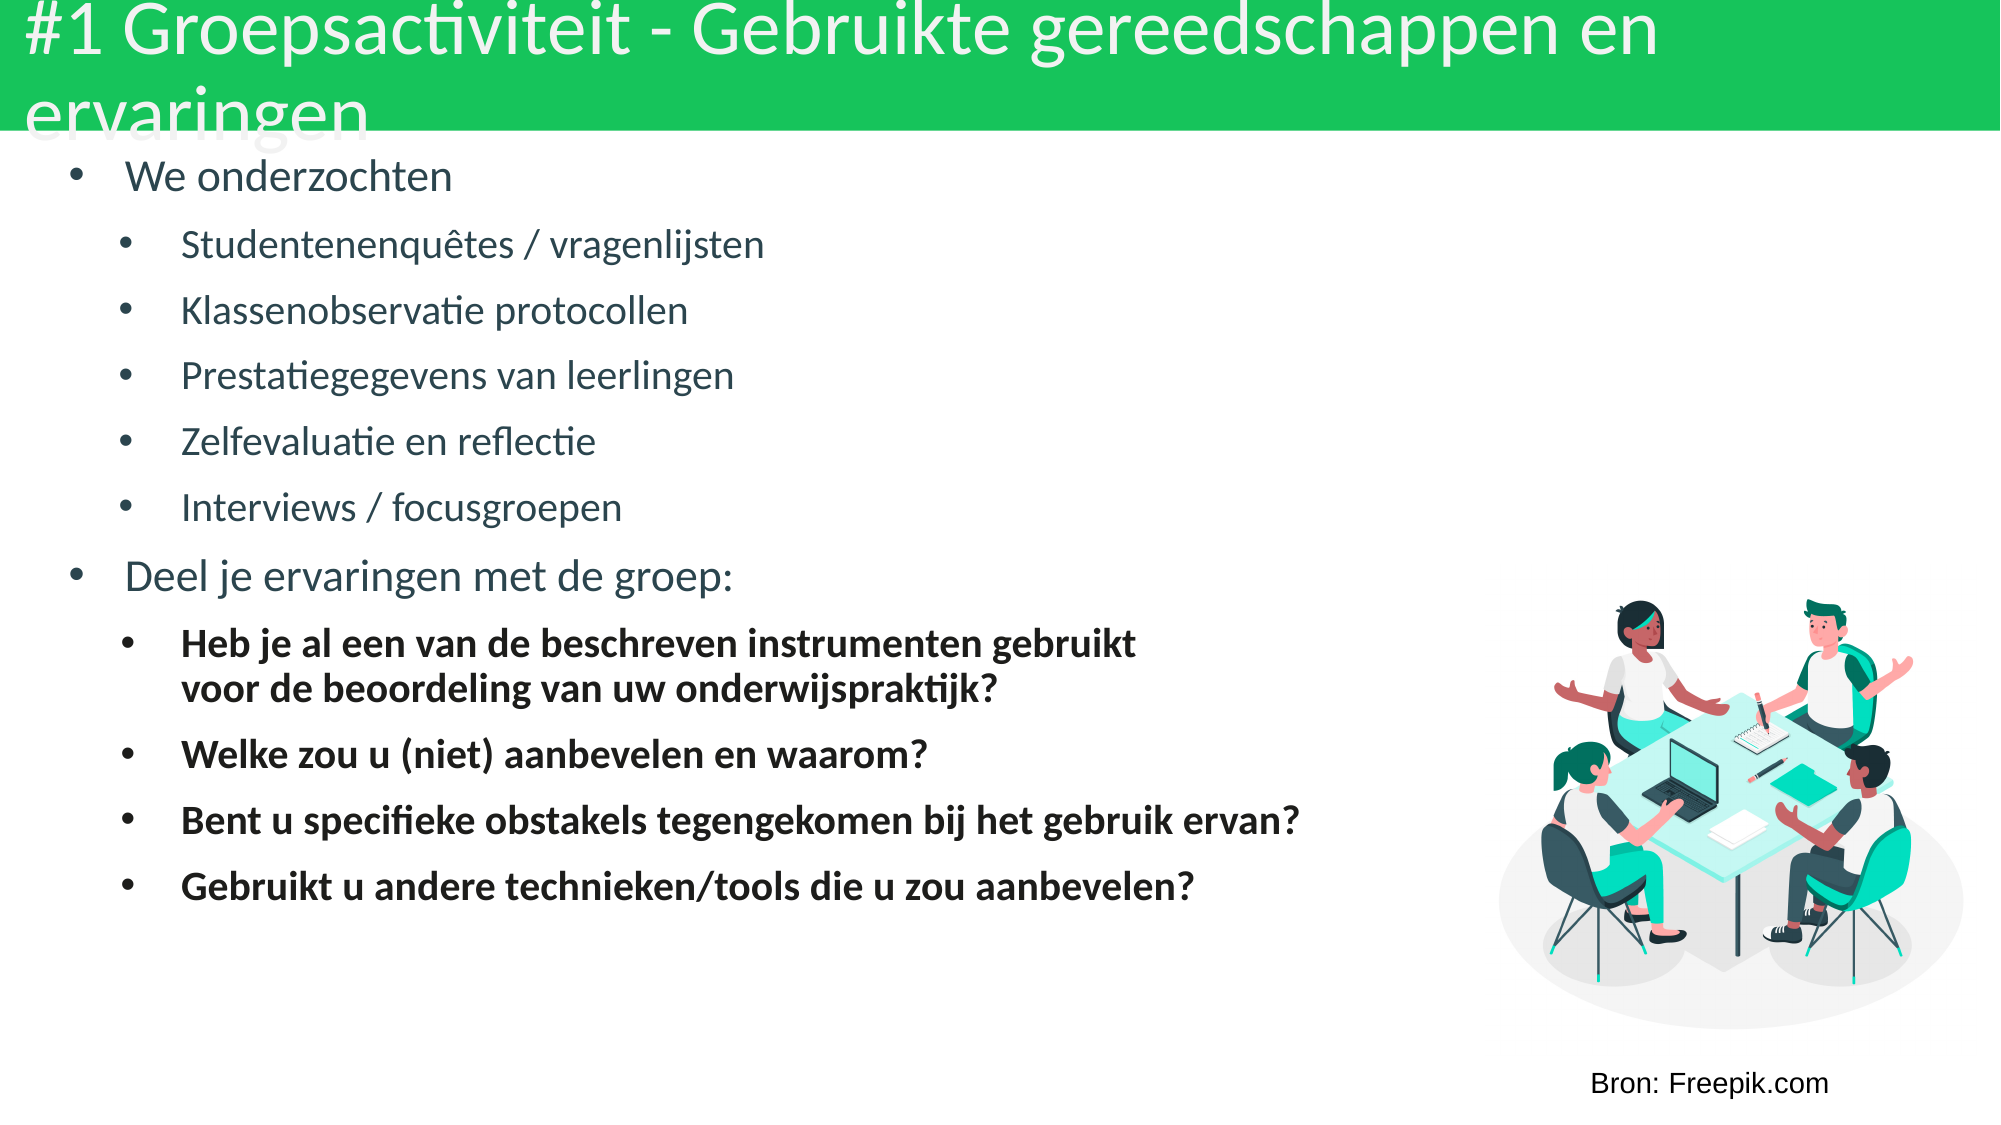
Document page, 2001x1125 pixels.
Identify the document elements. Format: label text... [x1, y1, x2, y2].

picture [1485, 564, 1977, 1056]
text_box Bron: Freepik.com [1575, 1062, 1976, 1107]
list We onderzochten Studentenenquêtes / vragenlijsten Klassenobservatie protocollen Prestatiegegevens van leerlingen Zelfevaluatie en reflectie Interviews / focusgroepen Deel je ervaringen met de groep: Heb je al een van de beschreven instrumenten gebruikt voor de beoordeling van uw onderwijspraktijk? Welke zou u (niet) aanbevelen en waarom? Bent u specifieke obstakels tegengekomen bij het gebruik ervan? Gebruikt u andere technieken/tools die u zou aanbevelen? [16, 144, 1976, 1108]
title #1 Groepsactiviteit - Gebruikte gereedschappen en ervaringen [16, 13, 1976, 131]
